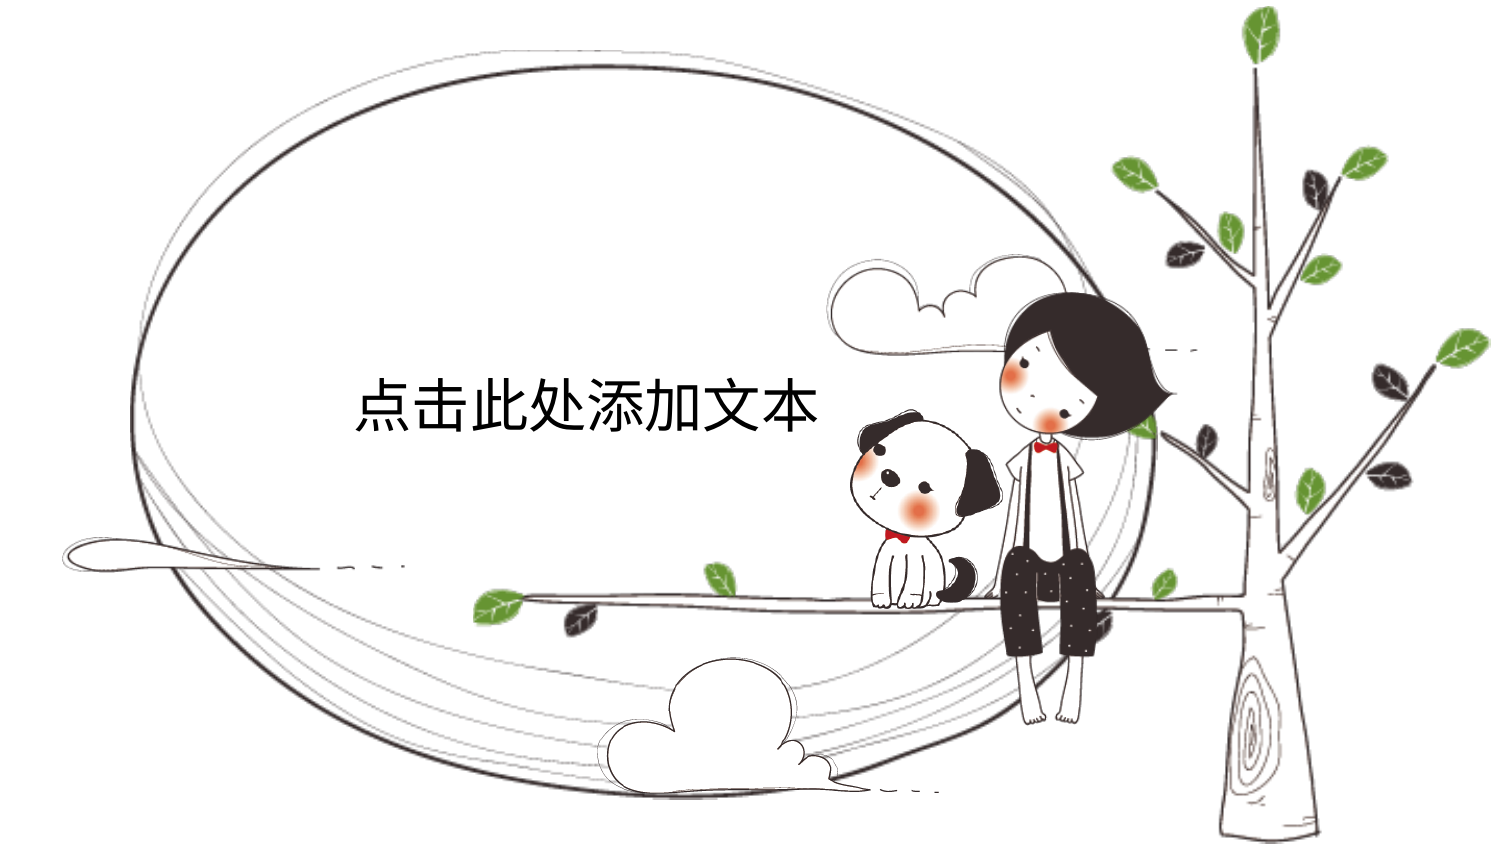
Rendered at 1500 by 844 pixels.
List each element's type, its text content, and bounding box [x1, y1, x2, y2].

text_box 点击此处添加文本 [338, 361, 858, 447]
picture [62, 6, 1491, 844]
